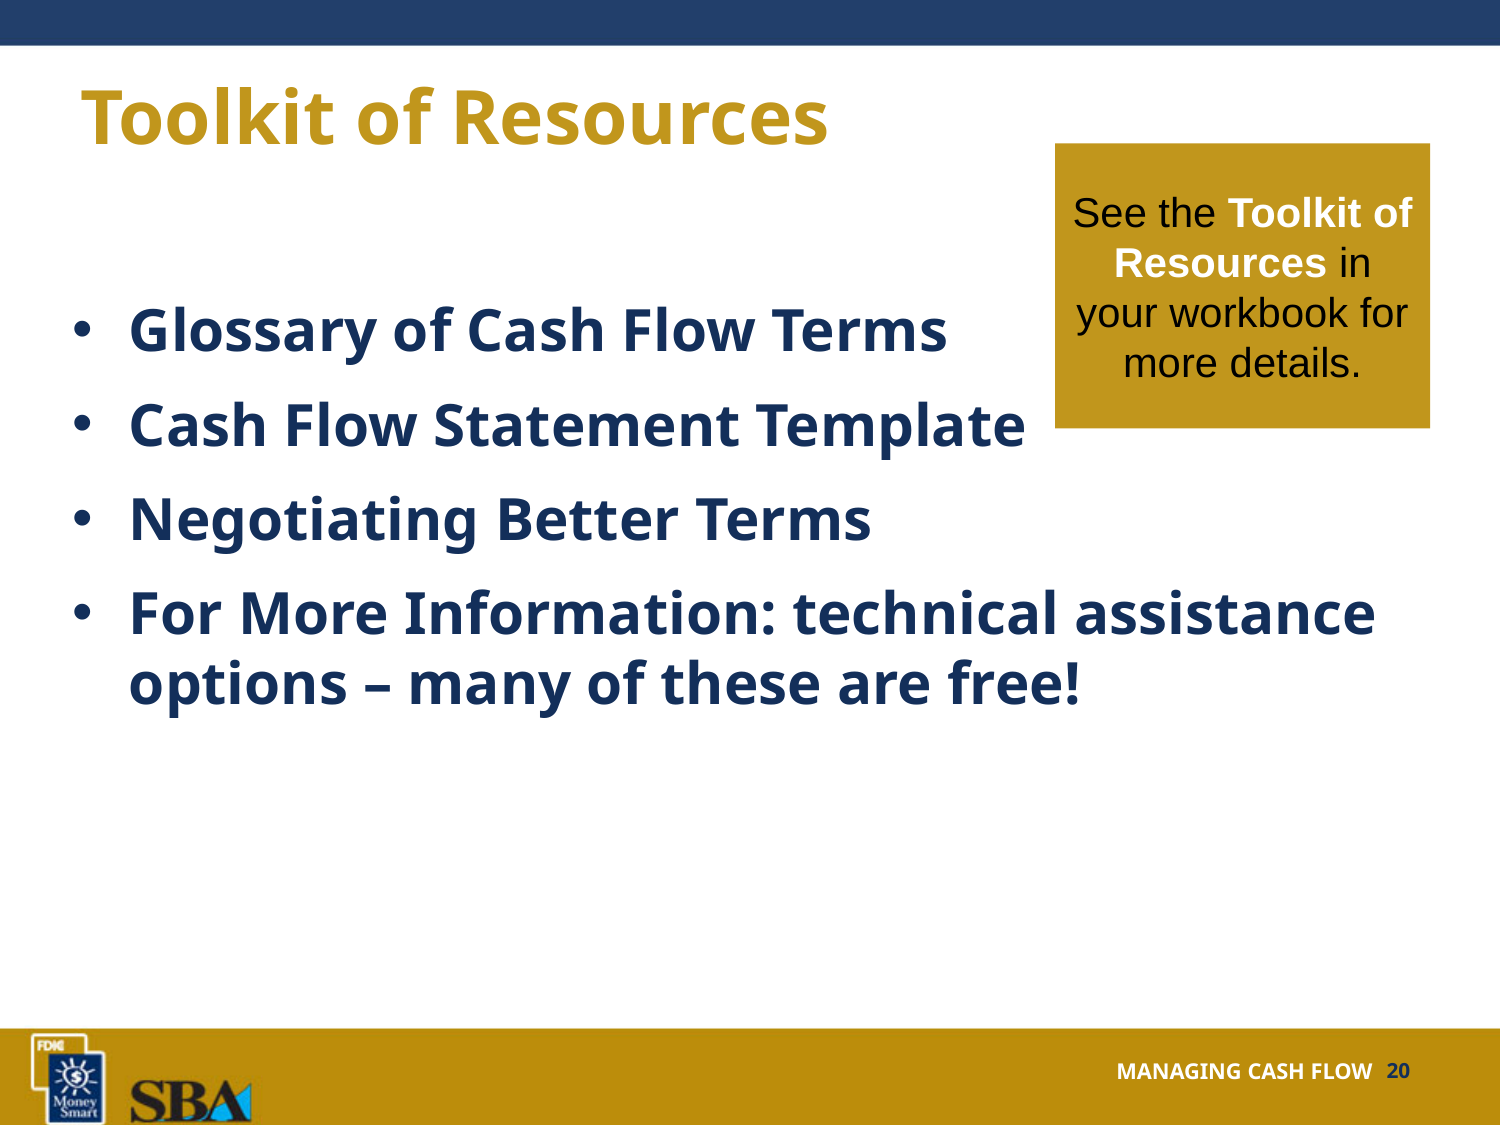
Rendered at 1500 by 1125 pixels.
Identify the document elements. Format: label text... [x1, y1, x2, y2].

list Glossary of Cash Flow Terms Cash Flow Statement Template Negotiating Better Terms For More Information: technical assistance options – many of these are free! [57, 285, 1434, 813]
picture [0, 0, 1500, 1125]
title Toolkit of Resources [64, 62, 1416, 163]
text_box See the Toolkit of Resources in your workbook for more details. [1055, 143, 1431, 285]
